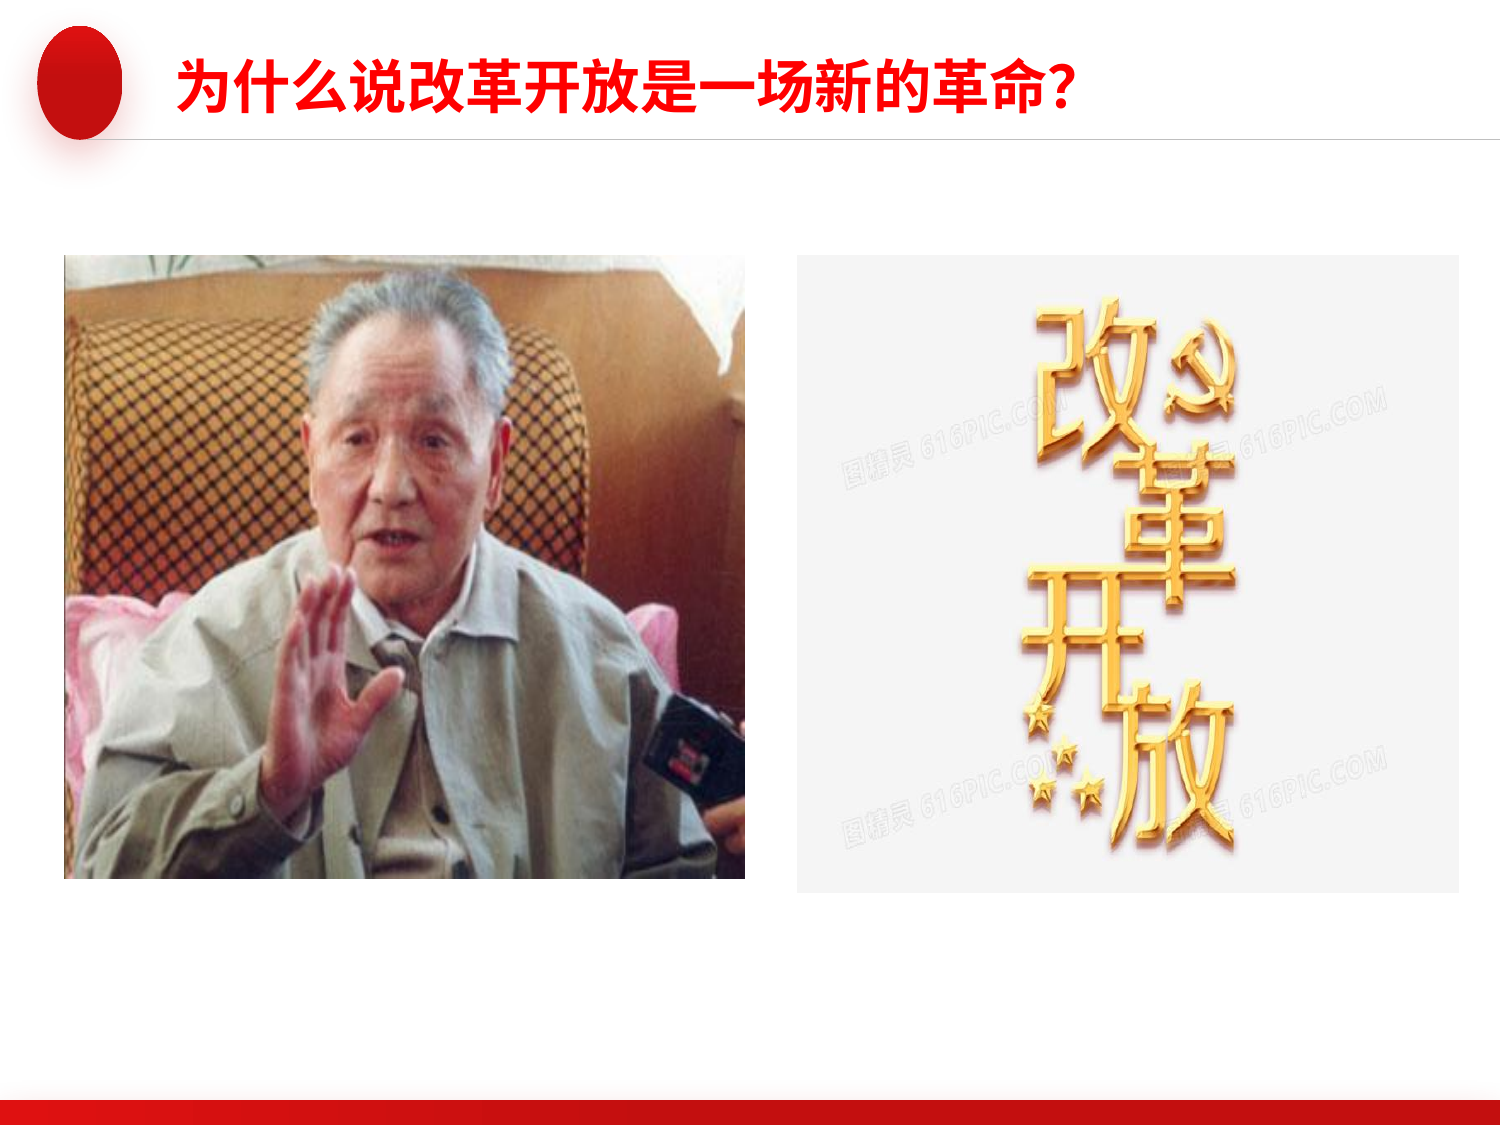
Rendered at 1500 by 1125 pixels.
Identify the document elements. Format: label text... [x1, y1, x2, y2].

picture [64, 255, 745, 879]
text_box 为什么说改革开放是一场新的革命？ [159, 42, 1162, 128]
picture [797, 255, 1459, 894]
